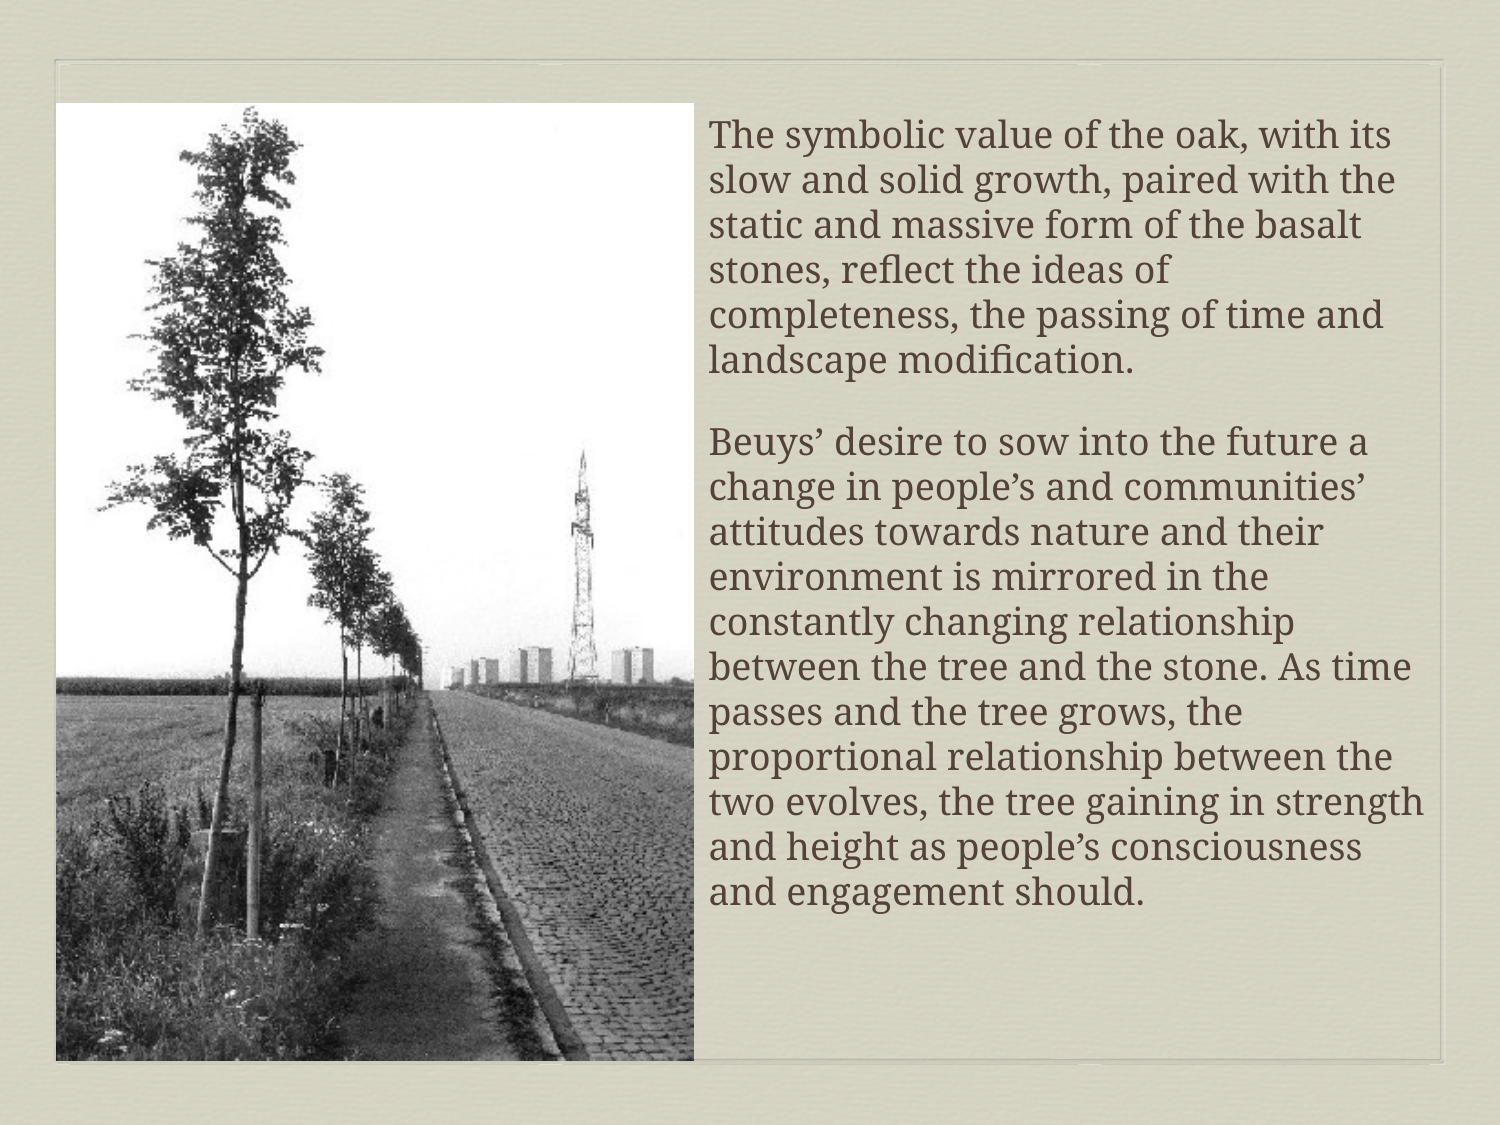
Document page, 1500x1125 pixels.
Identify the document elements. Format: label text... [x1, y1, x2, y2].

text_box The symbolic value of the oak, with its slow and solid growth, paired with the static and massive form of the basalt stones, reflect the ideas of completeness, the passing of time and landscape modification. [696, 103, 1444, 389]
text_box Beuys’ desire to sow into the future a change in people’s and communities’ attitudes towards nature and their environment is mirrored in the constantly changing relationship between the tree and the stone. As time passes and the tree grows, the proportional relationship between the two evolves, the tree gaining in strength and height as people’s consciousness and engagement should. [699, 410, 1444, 921]
picture [0, 0, 1500, 1125]
